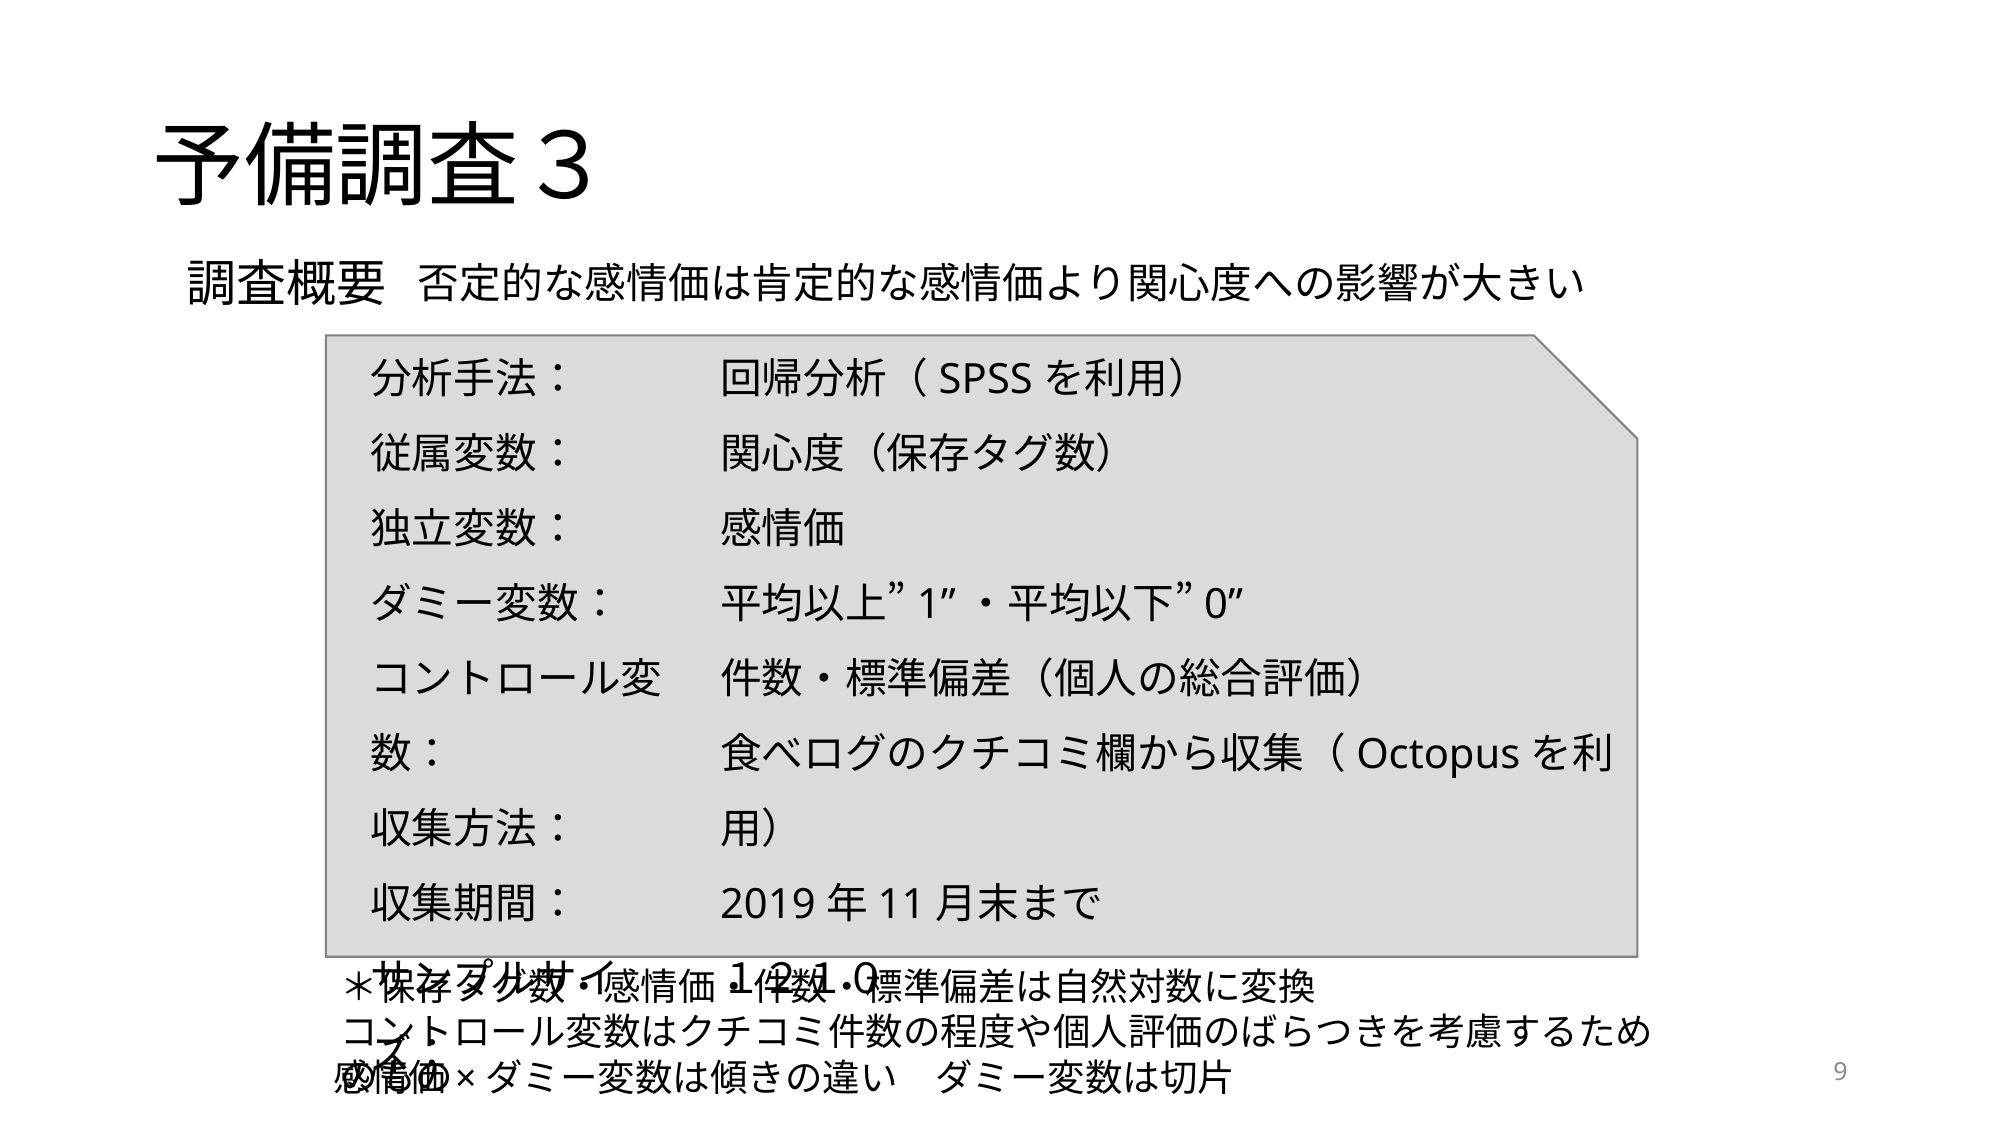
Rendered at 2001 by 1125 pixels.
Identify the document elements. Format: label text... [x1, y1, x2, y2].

slide_number 9 [1705, 1042, 1863, 1103]
text_box 感情価×ダミー変数は傾きの違い ダミー変数は切片 [318, 1046, 1251, 1106]
text_box 否定的な感情価は肯定的な感情価より関心度への影響が大きい [403, 249, 1643, 314]
text_box ＊保存タグ数・感情価・件数・標準偏差は自然対数に変換 コントロール変数はクチコミ件数の程度や個人評価のばらつきを考慮するためのもの [325, 955, 1705, 1125]
title 予備調査３ [137, 59, 1863, 278]
text_box 調査概要 [171, 243, 404, 319]
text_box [325, 319, 1638, 957]
